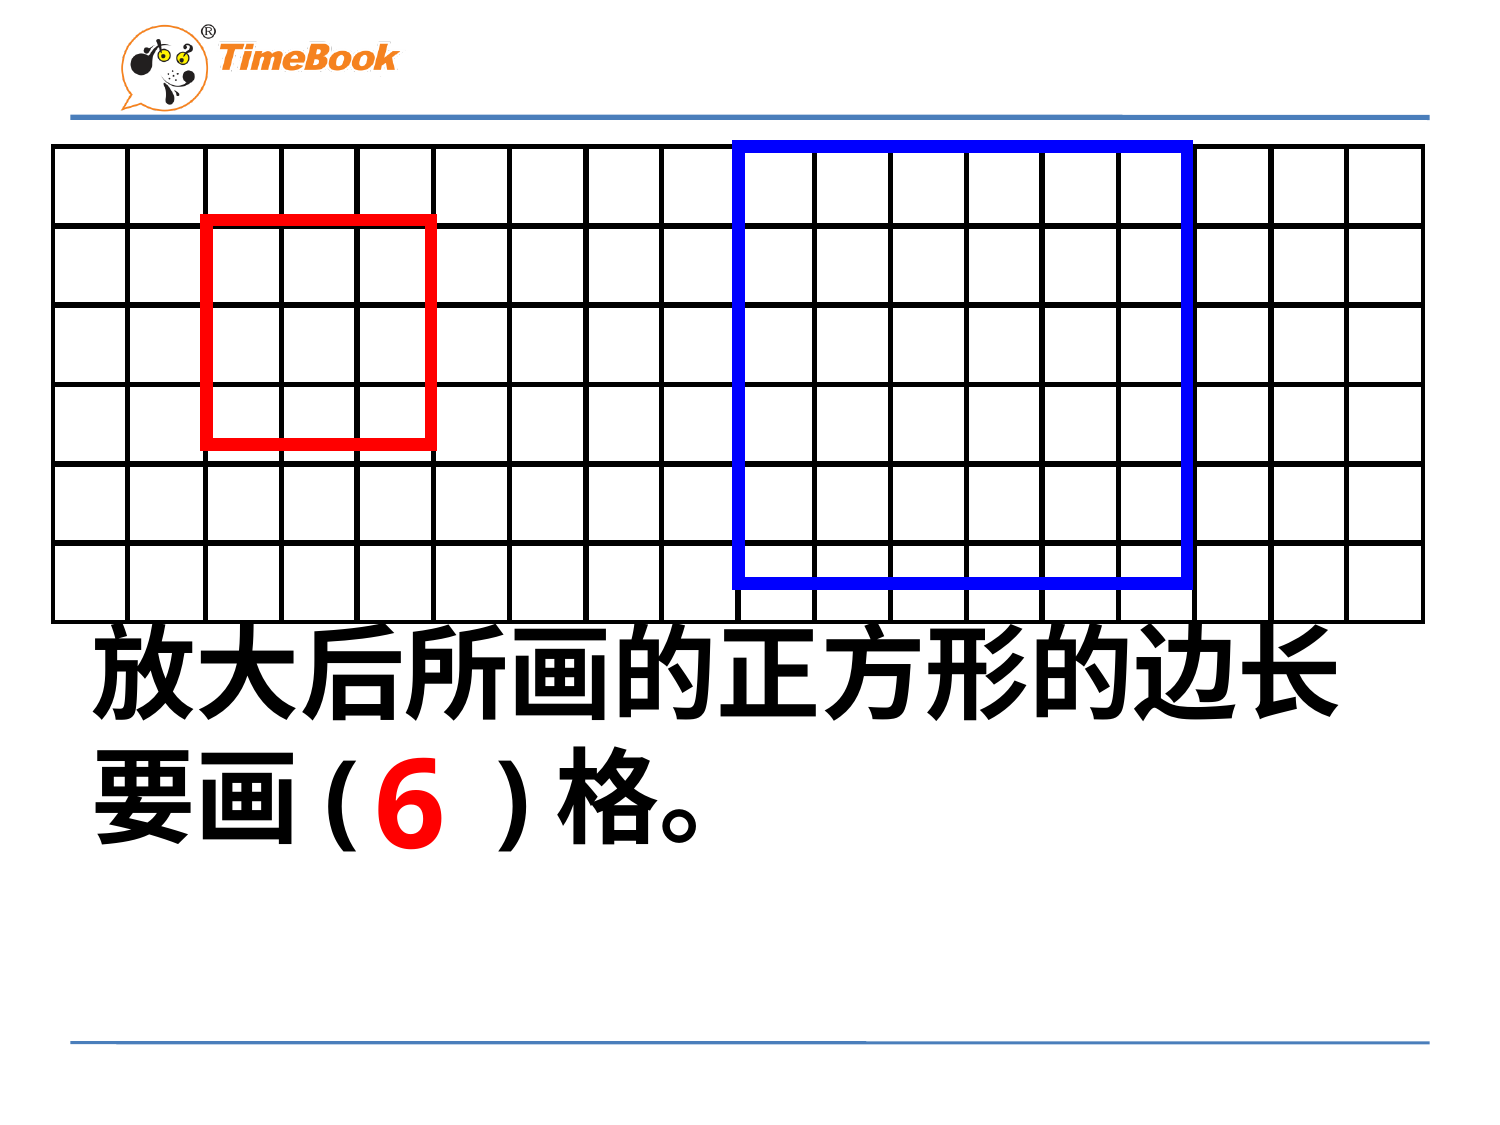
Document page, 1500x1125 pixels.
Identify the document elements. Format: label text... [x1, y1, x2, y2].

table_header [55, 149, 125, 223]
table_cell [1274, 387, 1344, 461]
table_cell [130, 467, 203, 540]
table_cell [817, 584, 888, 599]
table_cell [1274, 308, 1344, 382]
table_cell [55, 308, 125, 382]
table_cell [589, 308, 659, 382]
table_cell [664, 387, 735, 461]
table_header [664, 149, 735, 223]
table_cell [969, 584, 1039, 599]
table_cell [130, 229, 203, 302]
table_header [589, 149, 659, 223]
table_cell [893, 584, 964, 599]
table_header [360, 149, 431, 219]
table_cell [1349, 467, 1421, 540]
table_cell [1187, 387, 1192, 461]
table_cell [284, 467, 354, 540]
table_cell [741, 584, 812, 599]
table_cell [1274, 546, 1344, 599]
table_cell [512, 546, 583, 599]
table_cell [1187, 467, 1192, 540]
table_header [208, 149, 279, 219]
table_header [130, 149, 203, 223]
table_cell [589, 467, 659, 540]
table_cell [208, 445, 279, 461]
table_cell [512, 308, 583, 382]
table_cell [55, 229, 125, 302]
table_cell [1349, 387, 1421, 461]
table_cell [130, 546, 203, 599]
table_cell [1197, 546, 1268, 599]
table_cell [1187, 308, 1192, 382]
table_cell [512, 387, 583, 461]
text_box 6 [360, 715, 445, 881]
table_cell [589, 229, 659, 302]
table_cell [1197, 467, 1268, 540]
table_header [436, 149, 507, 223]
table_cell [1274, 467, 1344, 540]
table_header [1349, 149, 1421, 223]
table_cell [512, 467, 583, 540]
table_cell [55, 387, 125, 461]
table_cell [55, 546, 125, 620]
table_cell [130, 387, 203, 461]
picture [118, 22, 408, 113]
table_cell [1121, 546, 1192, 599]
table_cell [1197, 308, 1268, 382]
table_cell [284, 546, 354, 599]
table_cell [436, 308, 507, 382]
table_cell [436, 387, 507, 461]
table_cell [1187, 229, 1192, 302]
table_cell [436, 229, 507, 302]
table_cell [284, 445, 354, 461]
table_cell [664, 229, 735, 302]
table_cell [1274, 229, 1344, 302]
table_cell [589, 546, 659, 599]
table_cell [55, 467, 125, 540]
table_cell [1349, 229, 1421, 302]
table_cell [130, 308, 203, 382]
table_cell [664, 467, 735, 540]
table_cell [208, 467, 279, 540]
text_box 放大后所画的正方形的边长要画( )格。 [76, 599, 1400, 865]
table_cell [1349, 546, 1421, 620]
table_cell [436, 467, 507, 540]
table_header [1187, 149, 1192, 223]
table_header [284, 149, 354, 219]
text_box [738, 146, 1187, 584]
table_cell [1197, 387, 1268, 461]
table_cell [664, 308, 735, 382]
table_cell [512, 229, 583, 302]
table_cell [664, 546, 735, 599]
table_cell [436, 546, 507, 599]
table_cell [208, 546, 279, 599]
table_header [1197, 149, 1268, 223]
text_box [206, 219, 431, 445]
table_header [512, 149, 583, 223]
table_cell [1349, 308, 1421, 382]
table_header [1274, 149, 1344, 223]
table_cell [1197, 229, 1268, 302]
table_cell [360, 445, 431, 461]
table_cell [1045, 584, 1116, 599]
table_cell [589, 387, 659, 461]
table_cell [360, 467, 431, 540]
table_cell [360, 546, 431, 599]
